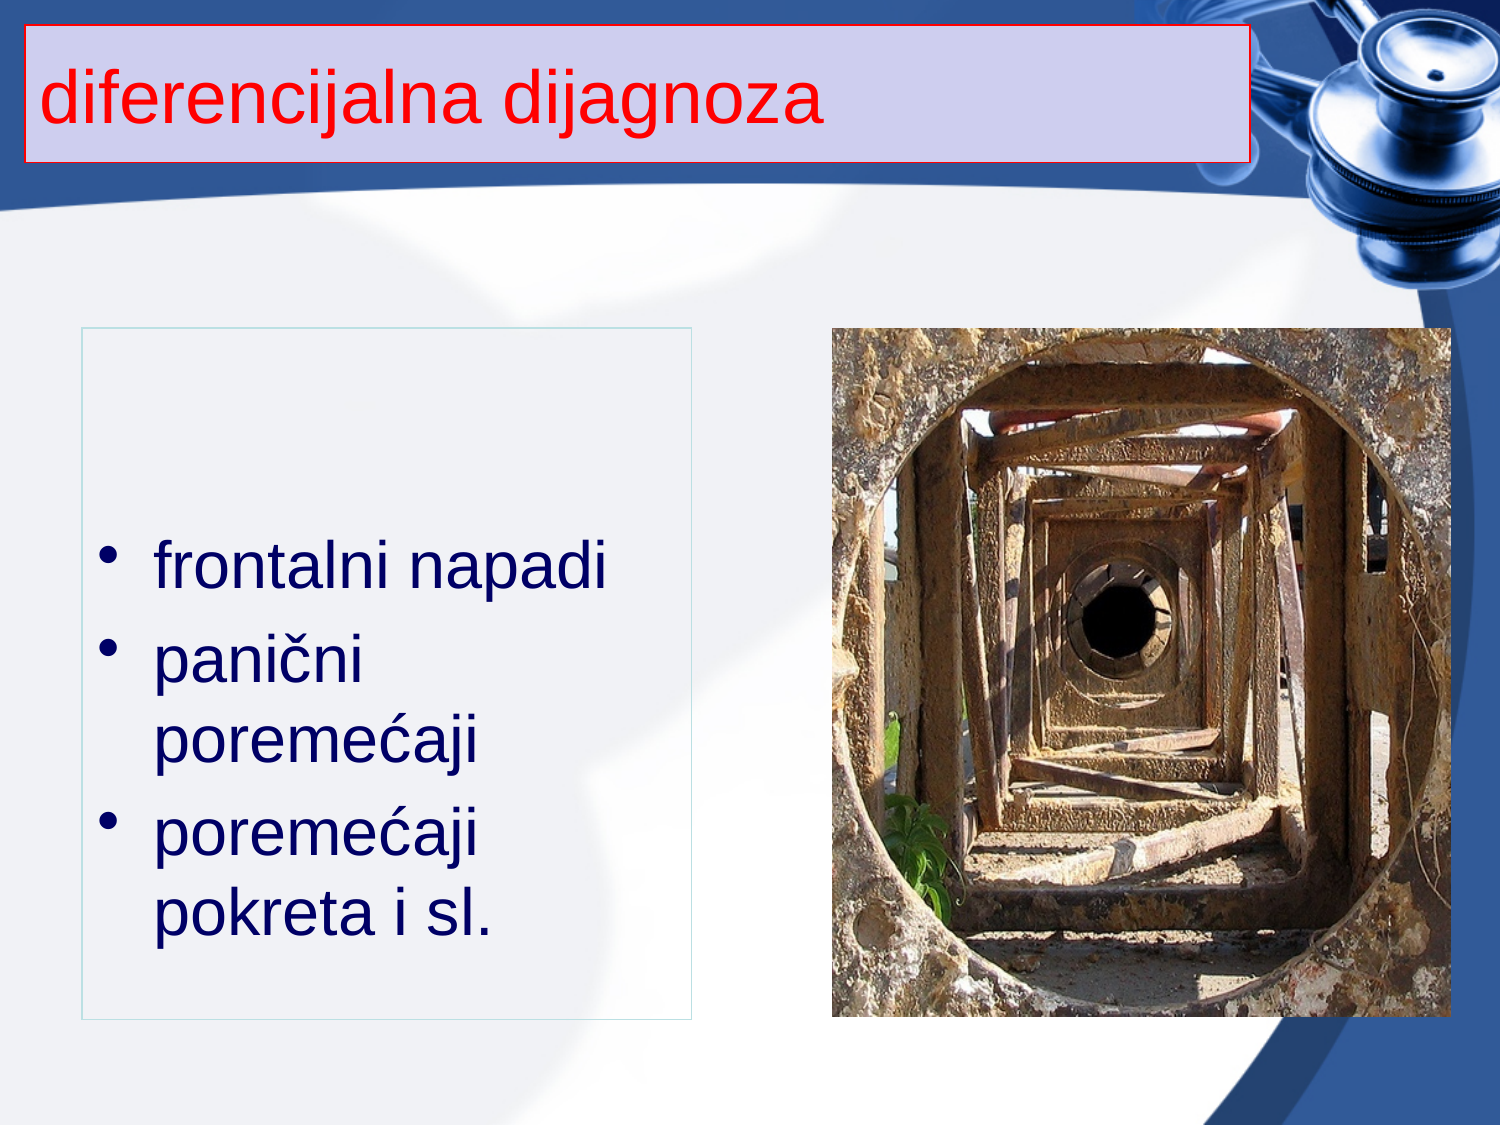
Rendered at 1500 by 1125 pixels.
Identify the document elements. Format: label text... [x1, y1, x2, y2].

picture [0, 0, 1500, 1125]
slide_number 20 [937, 1062, 1294, 1101]
list frontalni napadi panični poremećaji poremećaji pokreta i sl. [81, 327, 692, 1020]
title diferencijalna dijagnoza [24, 24, 1251, 163]
